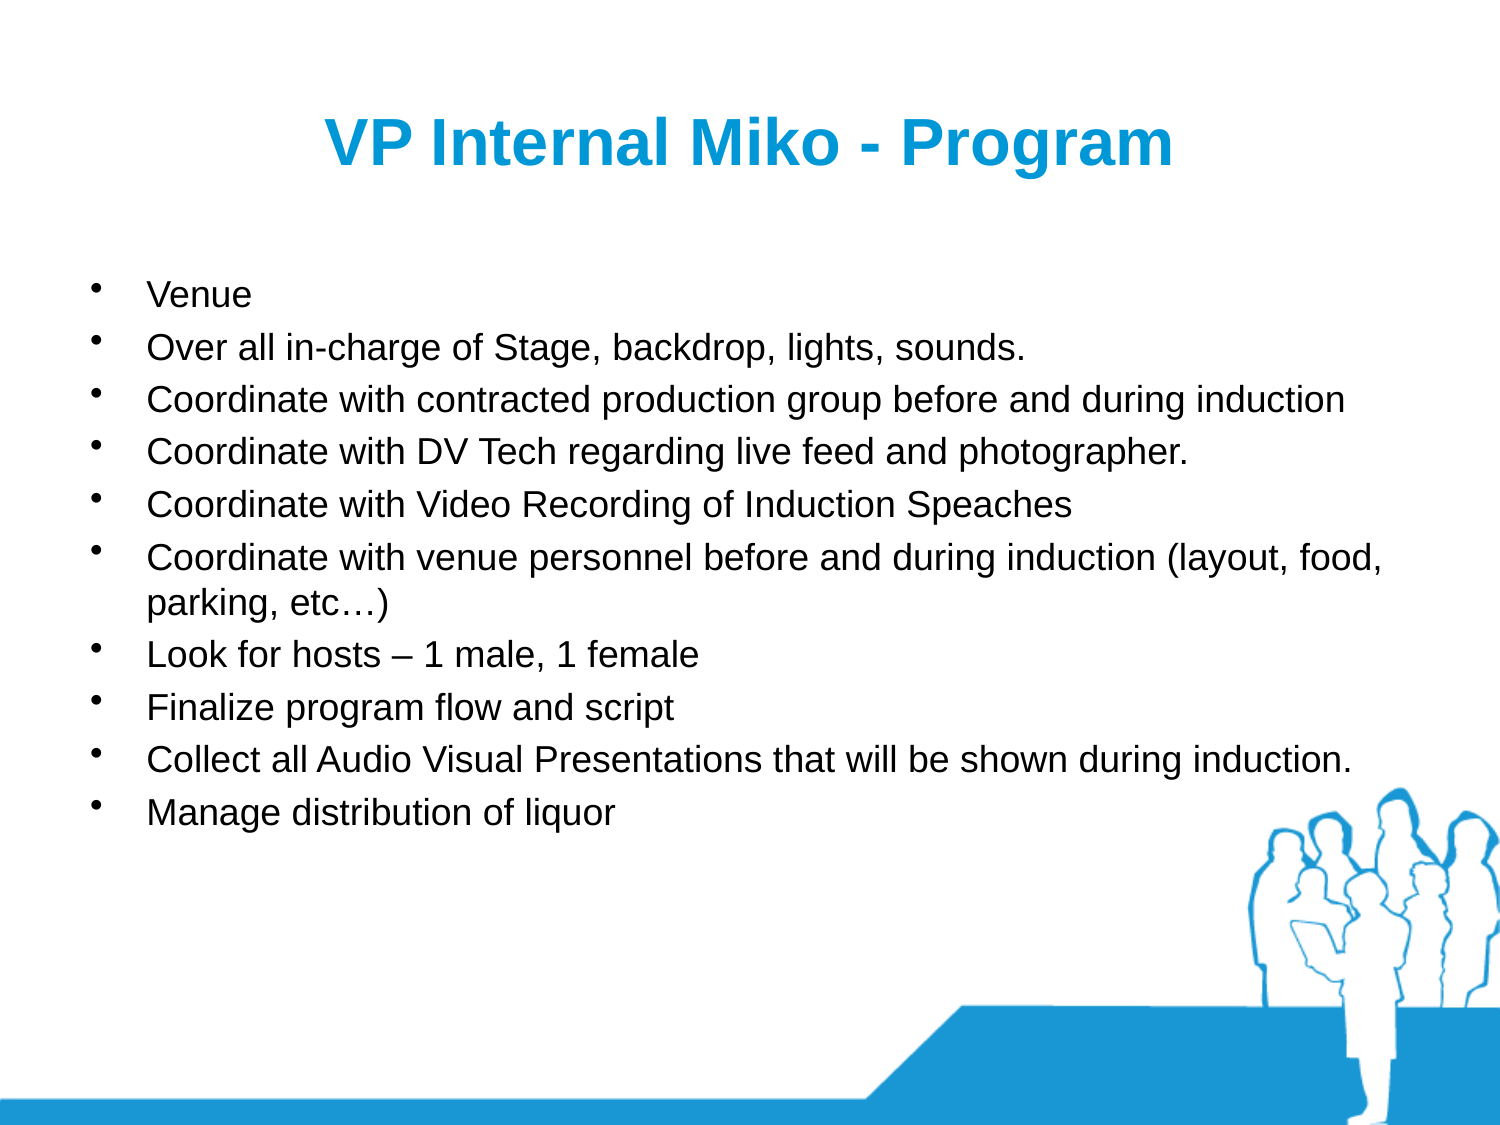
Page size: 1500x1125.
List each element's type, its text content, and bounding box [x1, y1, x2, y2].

title VP Internal Miko - Program [74, 44, 1426, 233]
list Venue Over all in-charge of Stage, backdrop, lights, sounds. Coordinate with contracted production group before and during induction Coordinate with DV Tech regarding live feed and photographer. Coordinate with Video Recording of Induction Speaches Coordinate with venue personnel before and during induction (layout, food, parking, etc…) Look for hosts – 1 male, 1 female Finalize program flow and script Collect all Audio Visual Presentations that will be shown during induction. Manage distribution of liquor [74, 262, 1426, 1006]
picture [0, 0, 1500, 1125]
